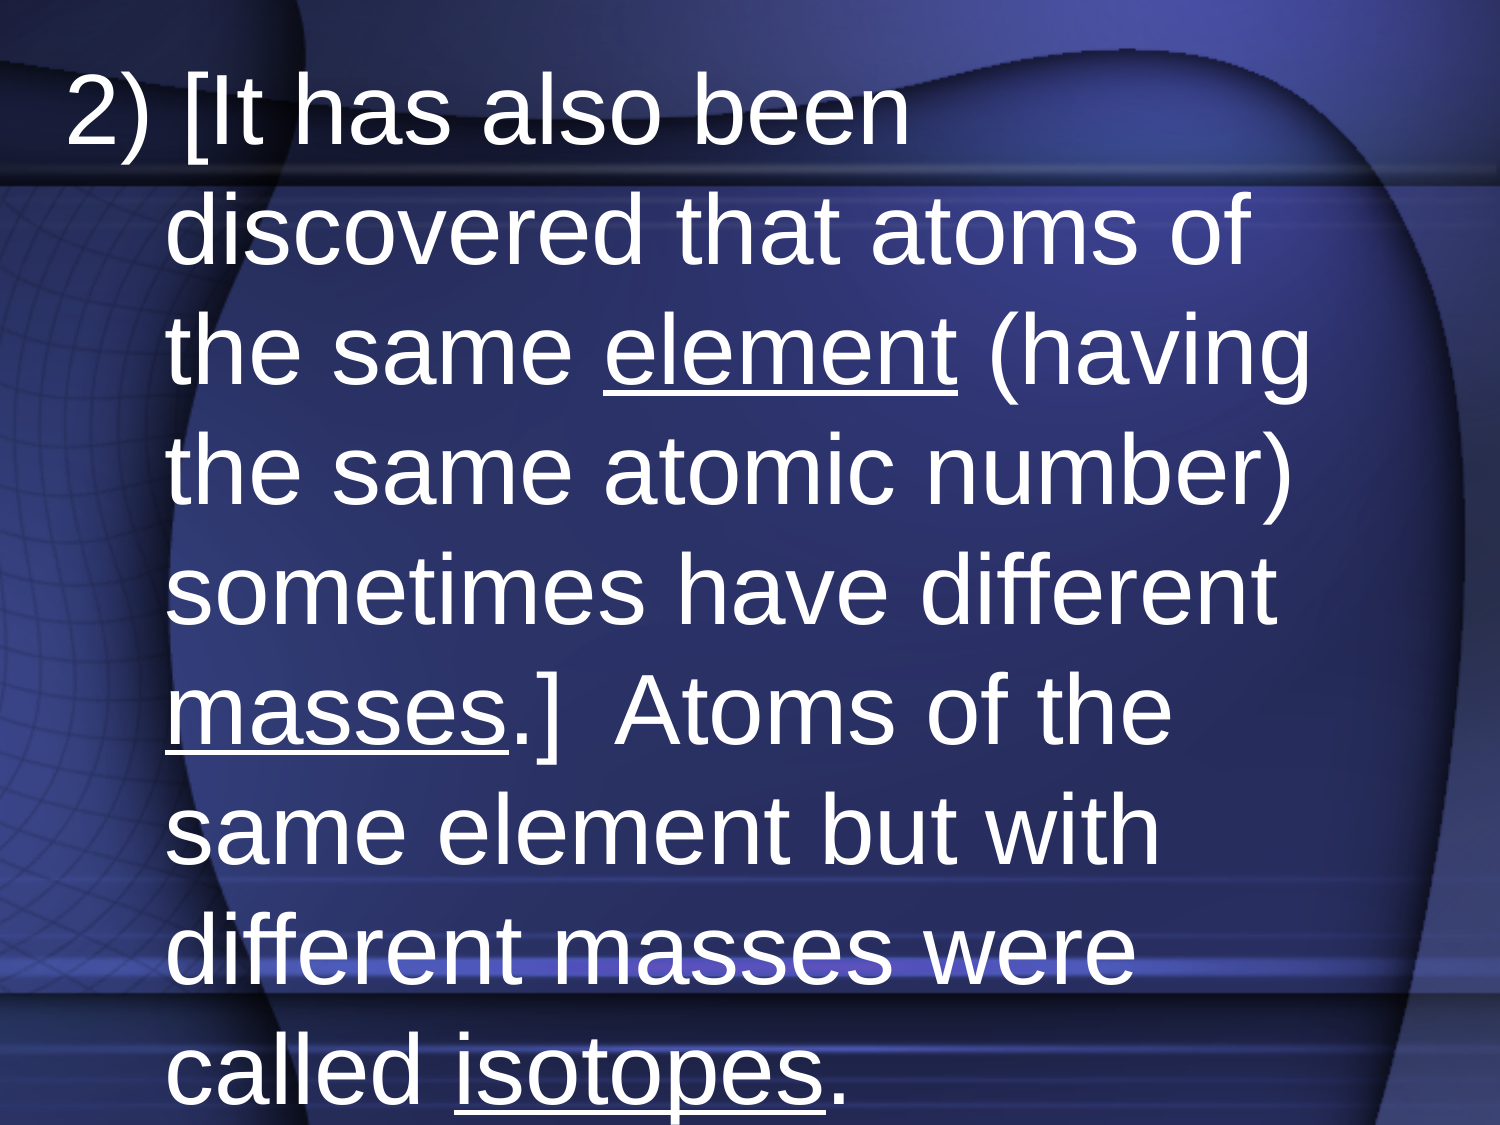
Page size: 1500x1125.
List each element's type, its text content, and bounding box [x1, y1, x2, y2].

picture [0, 0, 1500, 1125]
text_box 2) [It has also been discovered that atoms of the same element (having the same atomic number) sometimes have different masses.] Atoms of the same element but with different masses were called isotopes. [49, 37, 1413, 1125]
